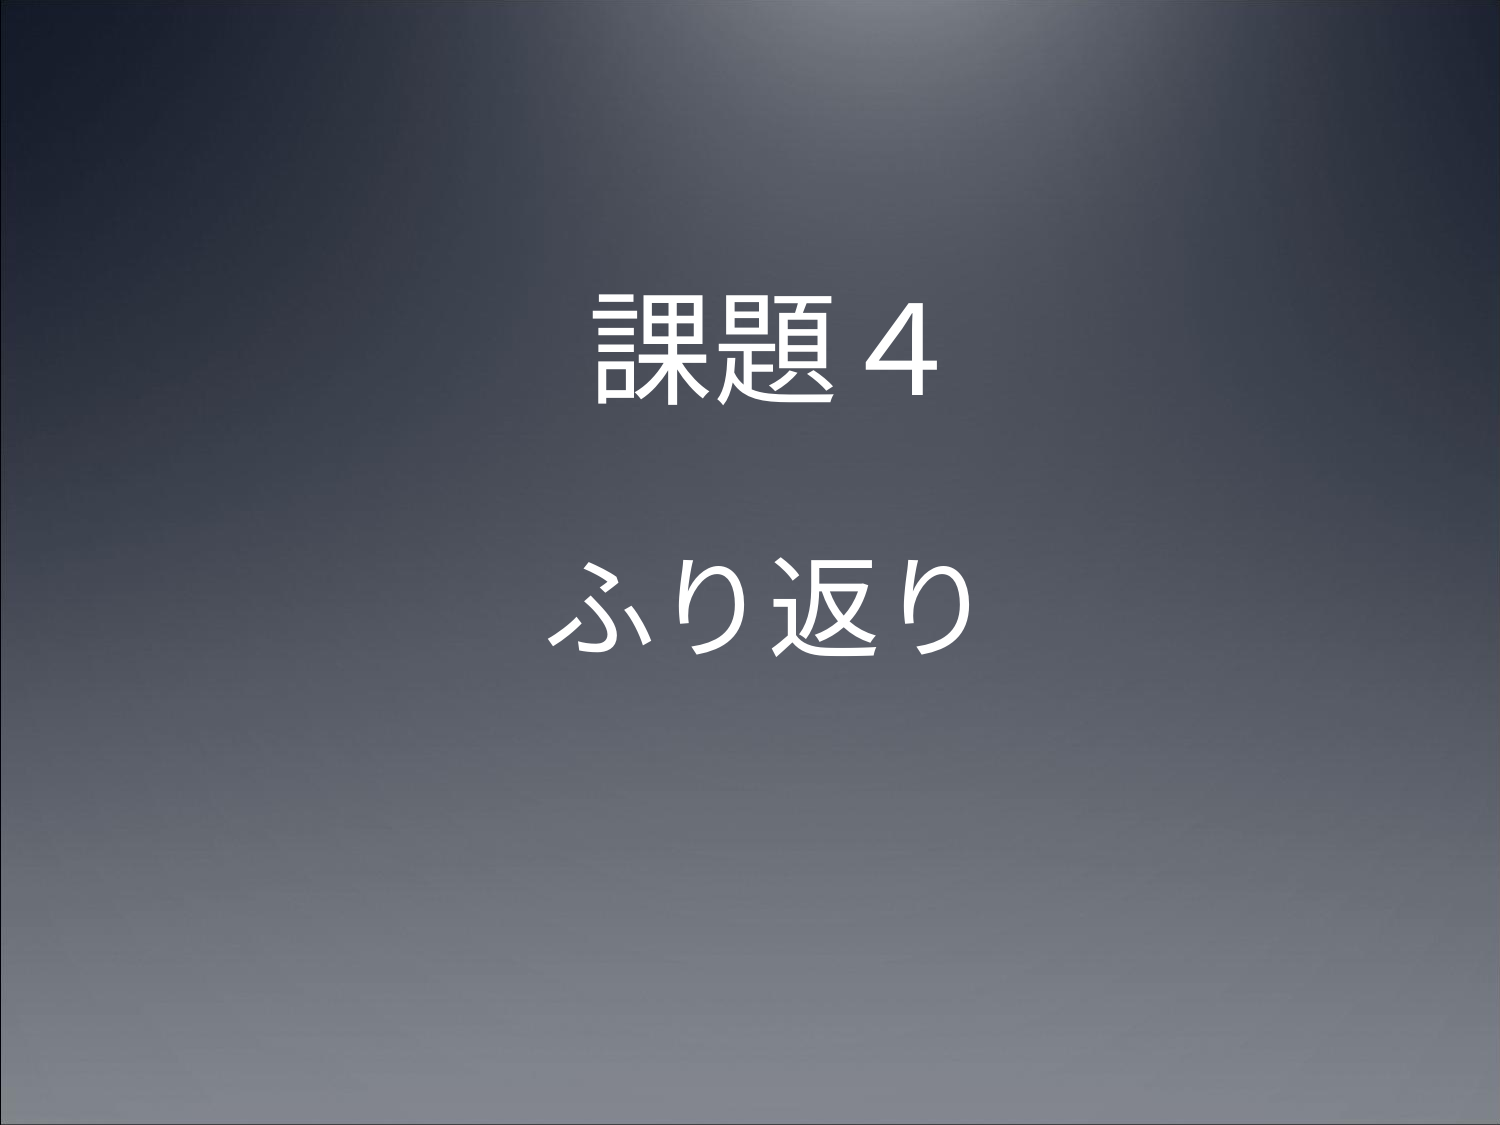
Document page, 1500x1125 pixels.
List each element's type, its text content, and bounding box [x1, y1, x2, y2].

text_box 課題４ [573, 262, 979, 428]
text_box ふり返り [528, 529, 1009, 680]
picture [0, 0, 1500, 1125]
